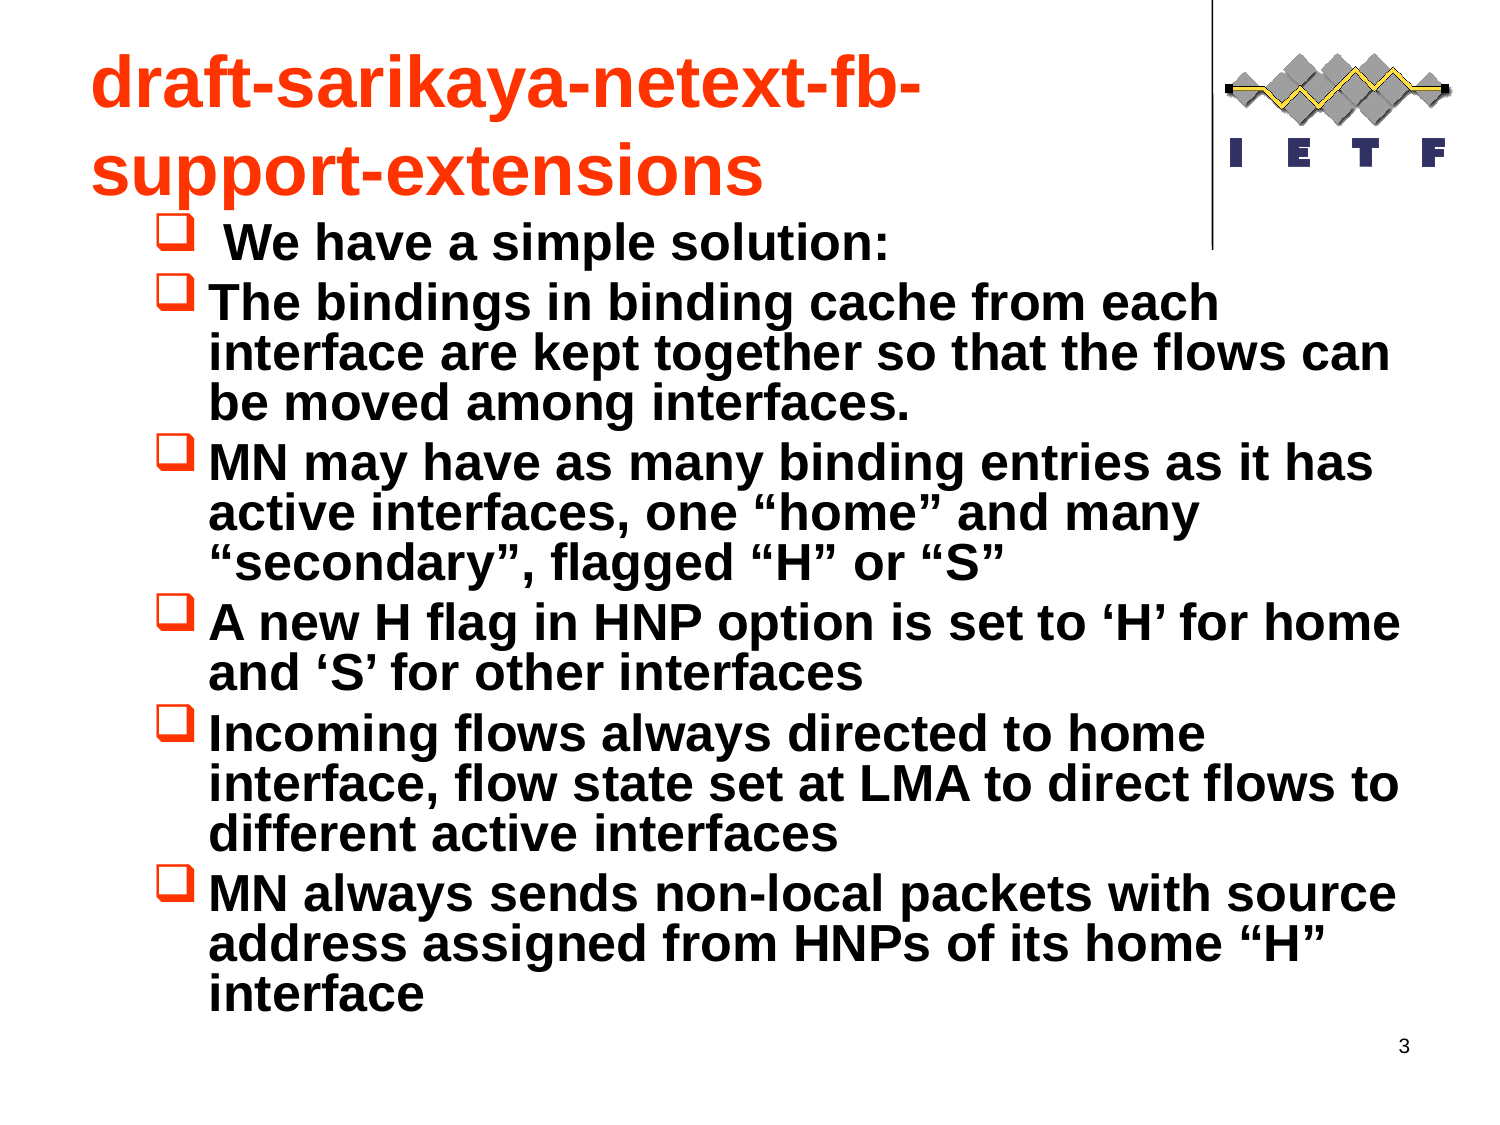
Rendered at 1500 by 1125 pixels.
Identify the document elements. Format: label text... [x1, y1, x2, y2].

slide_number 3 [1074, 1024, 1426, 1101]
title draft-sarikaya-netext-fb-support-extensions [74, 19, 1201, 225]
list We have a simple solution: The bindings in binding cache from each interface are kept together so that the flows can be moved among interfaces. MN may have as many binding entries as it has active interfaces, one “home” and many “secondary”, flagged “H” or “S” A new H flag in HNP option is set to ‘H’ for home and ‘S’ for other interfaces Incoming flows always directed to home interface, flow state set at LMA to direct flows to different active interfaces MN always sends non-local packets with source address assigned from HNPs of its home “H” interface [137, 212, 1451, 1063]
picture [1212, 37, 1463, 181]
